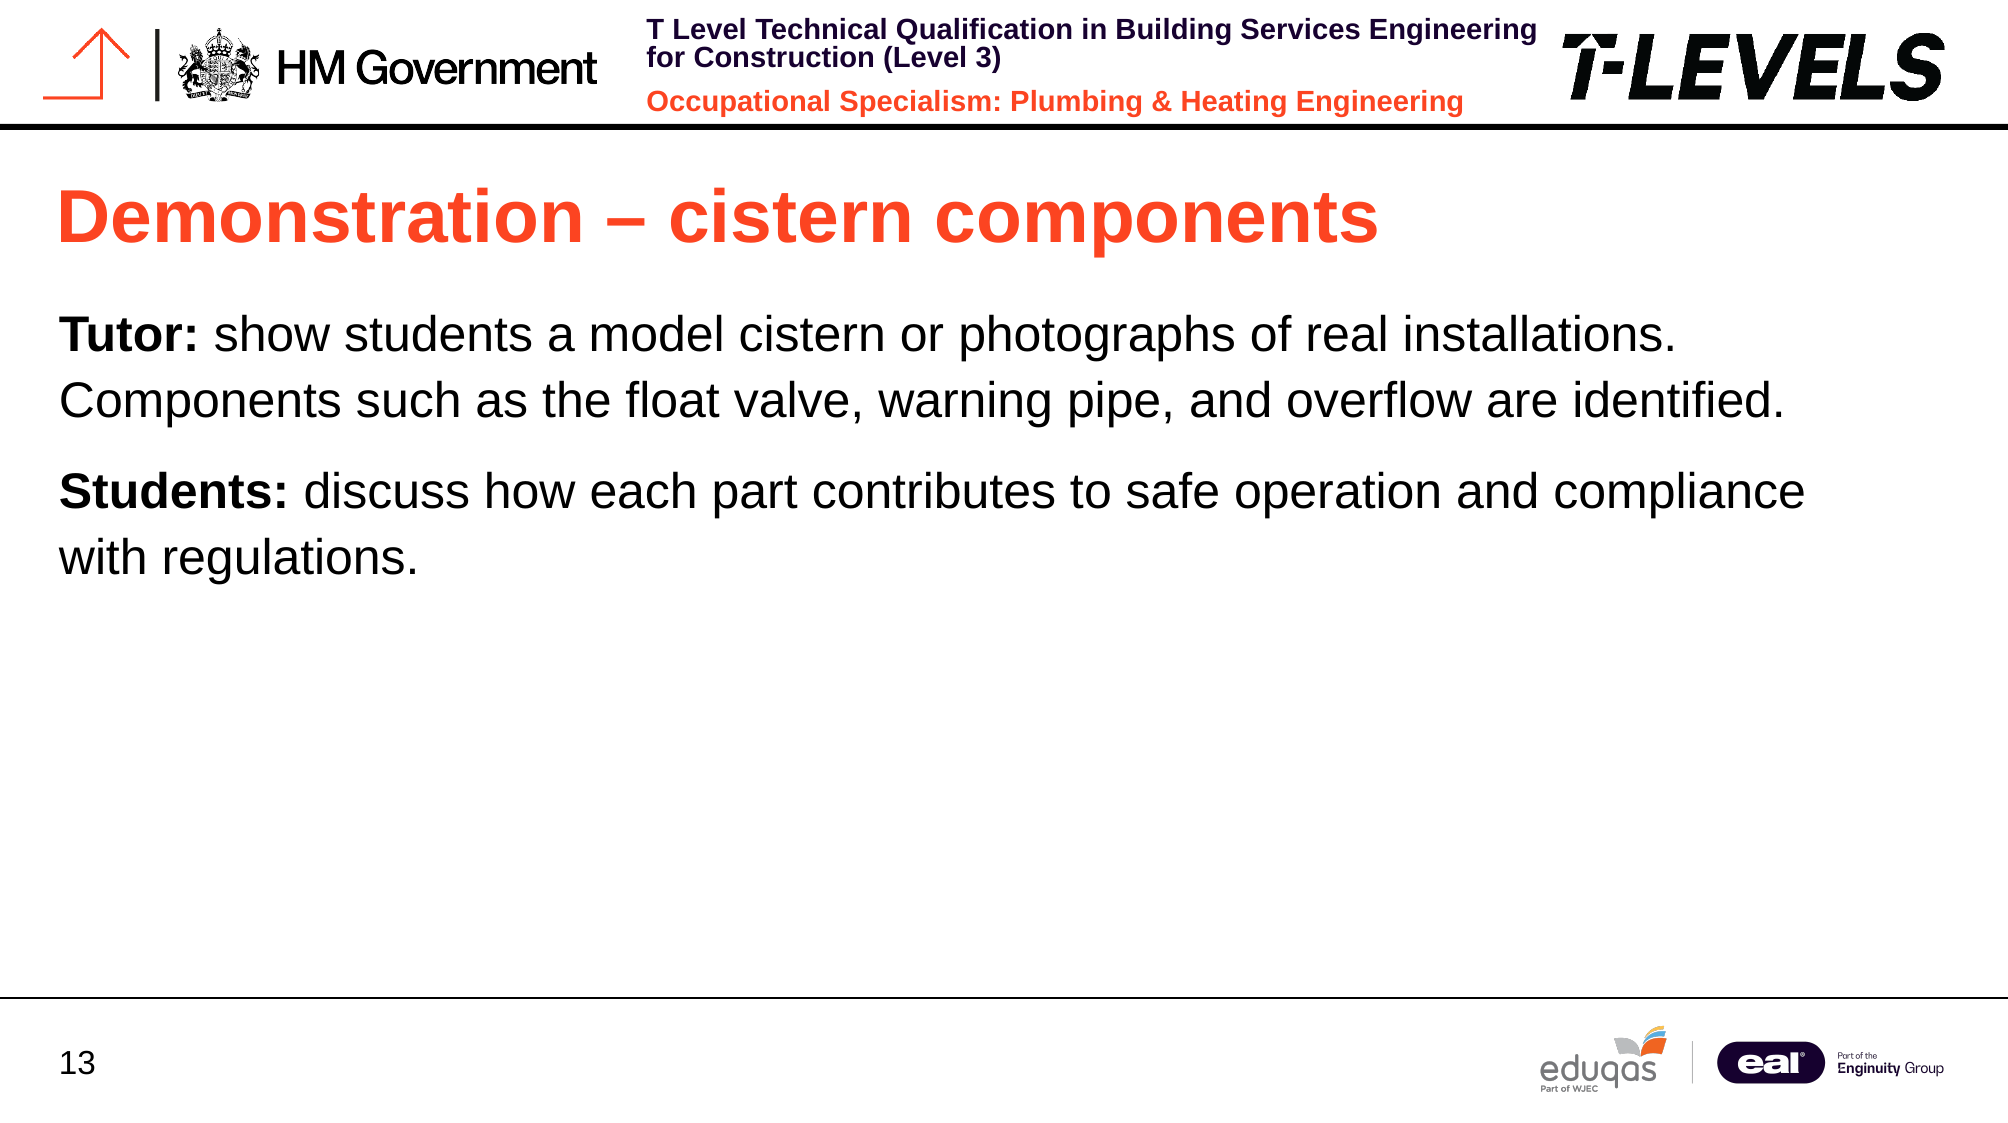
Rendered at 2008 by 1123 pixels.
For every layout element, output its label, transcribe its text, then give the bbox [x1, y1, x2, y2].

picture [155, 28, 597, 102]
list Tutor: show students a model cistern or photographs of real installations. Components such as the float valve, warning pipe, and overflow are identified. Students: discuss how each part contributes to safe operation and compliance with regulations. [59, 295, 1809, 913]
picture [1535, 1021, 1949, 1097]
picture [1543, 25, 1964, 108]
title Demonstration – cistern components [41, 111, 1949, 314]
picture [38, 27, 136, 100]
